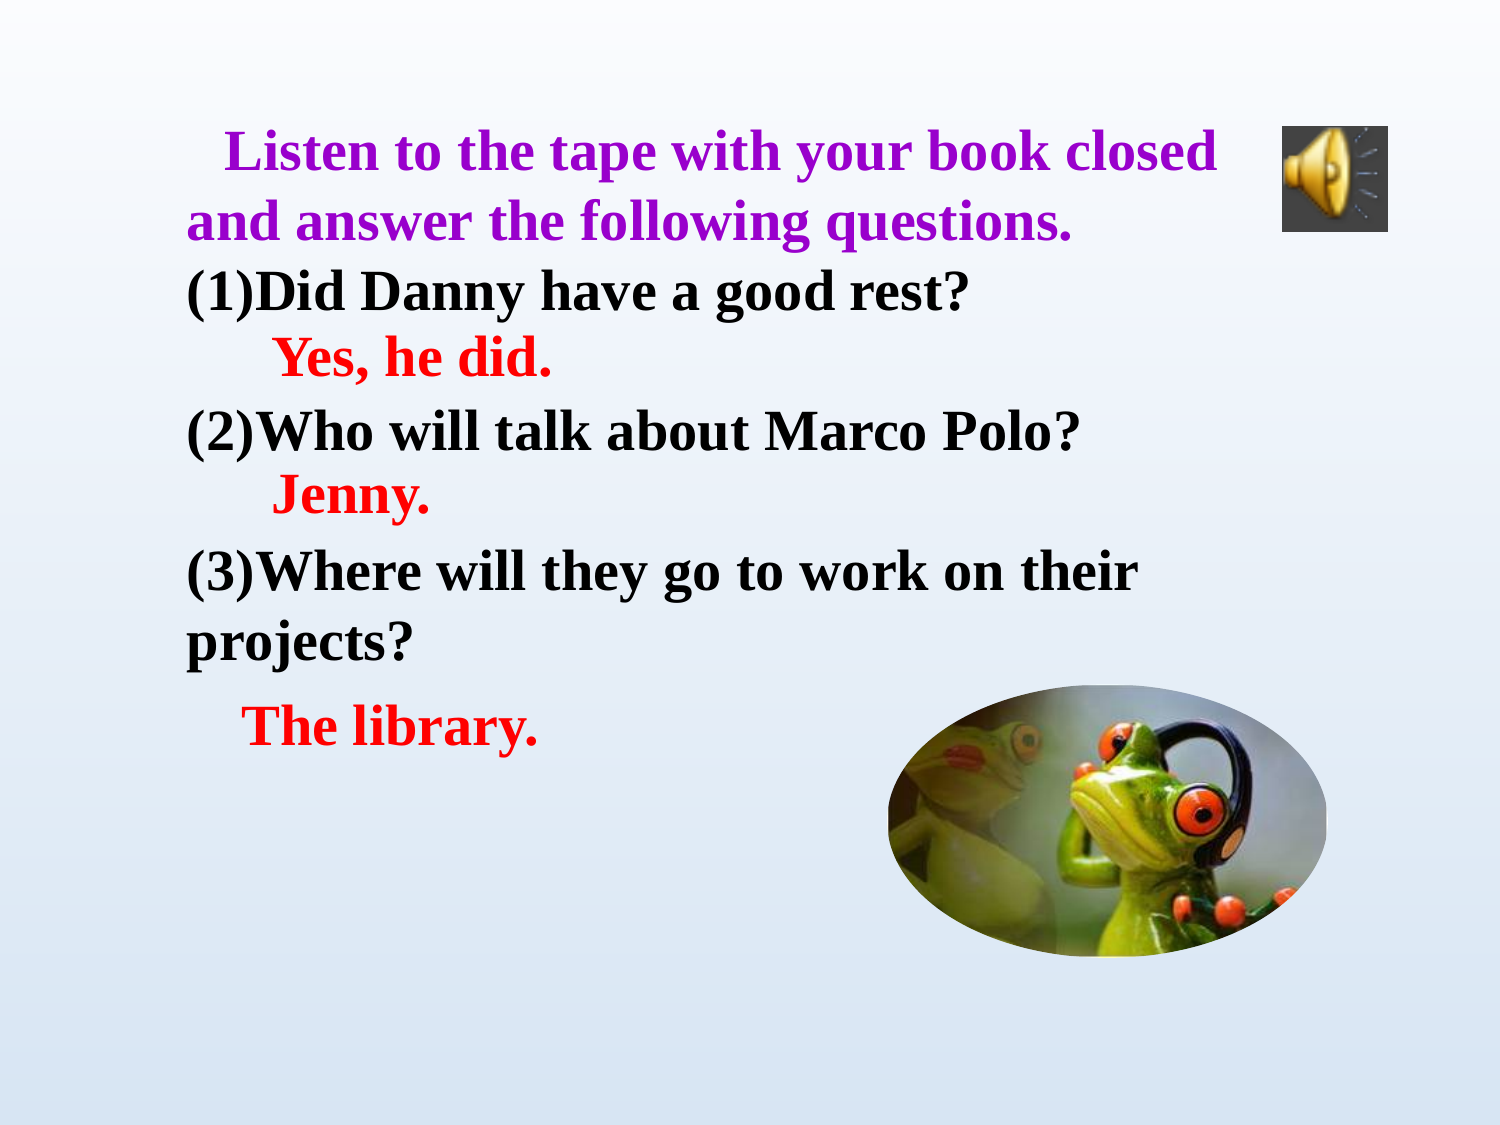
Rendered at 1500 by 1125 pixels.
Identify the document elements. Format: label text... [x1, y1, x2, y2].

text_box The library. [226, 679, 555, 765]
picture [1281, 125, 1390, 234]
picture [886, 684, 1329, 959]
text_box Yes, he did. [256, 310, 568, 395]
text_box Jenny. [256, 447, 674, 578]
text_box Listen to the tape with your book closed and answer the following questions. (1)Did Danny have a good rest? (2)Who will talk about Marco Polo? (3)Where will they go to work on their projects? [172, 105, 1328, 890]
